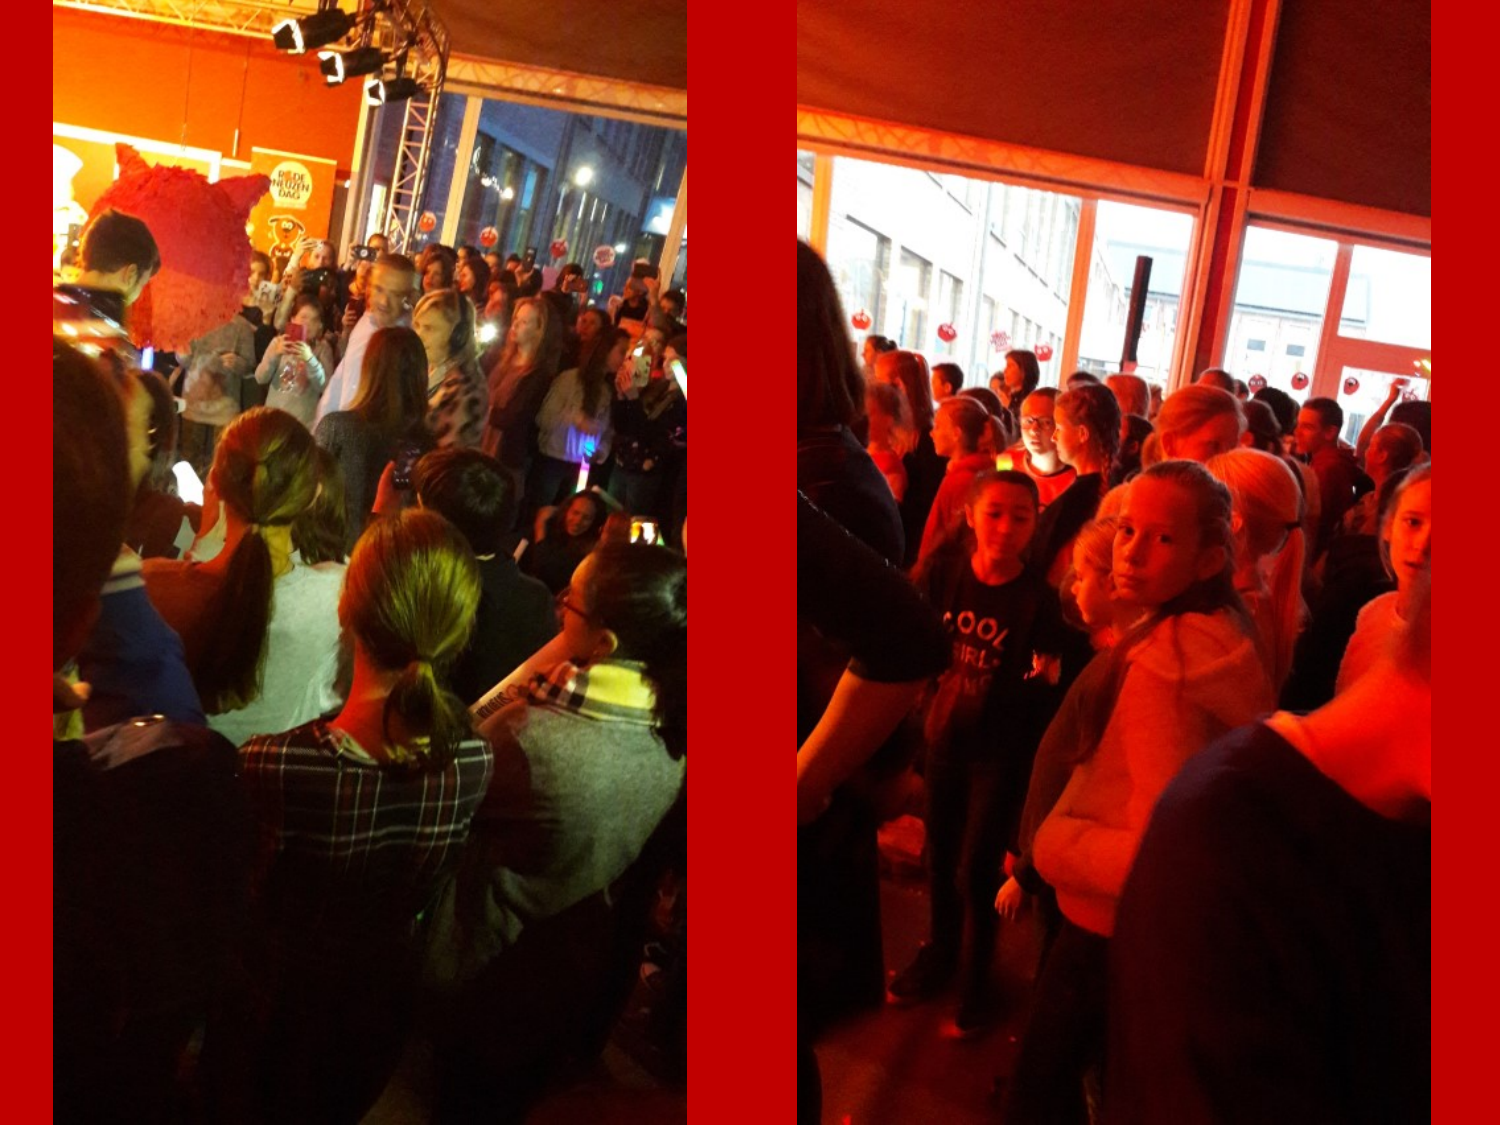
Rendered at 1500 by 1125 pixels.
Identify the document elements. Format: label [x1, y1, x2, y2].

picture [796, 0, 1431, 1125]
picture [52, 0, 687, 1125]
